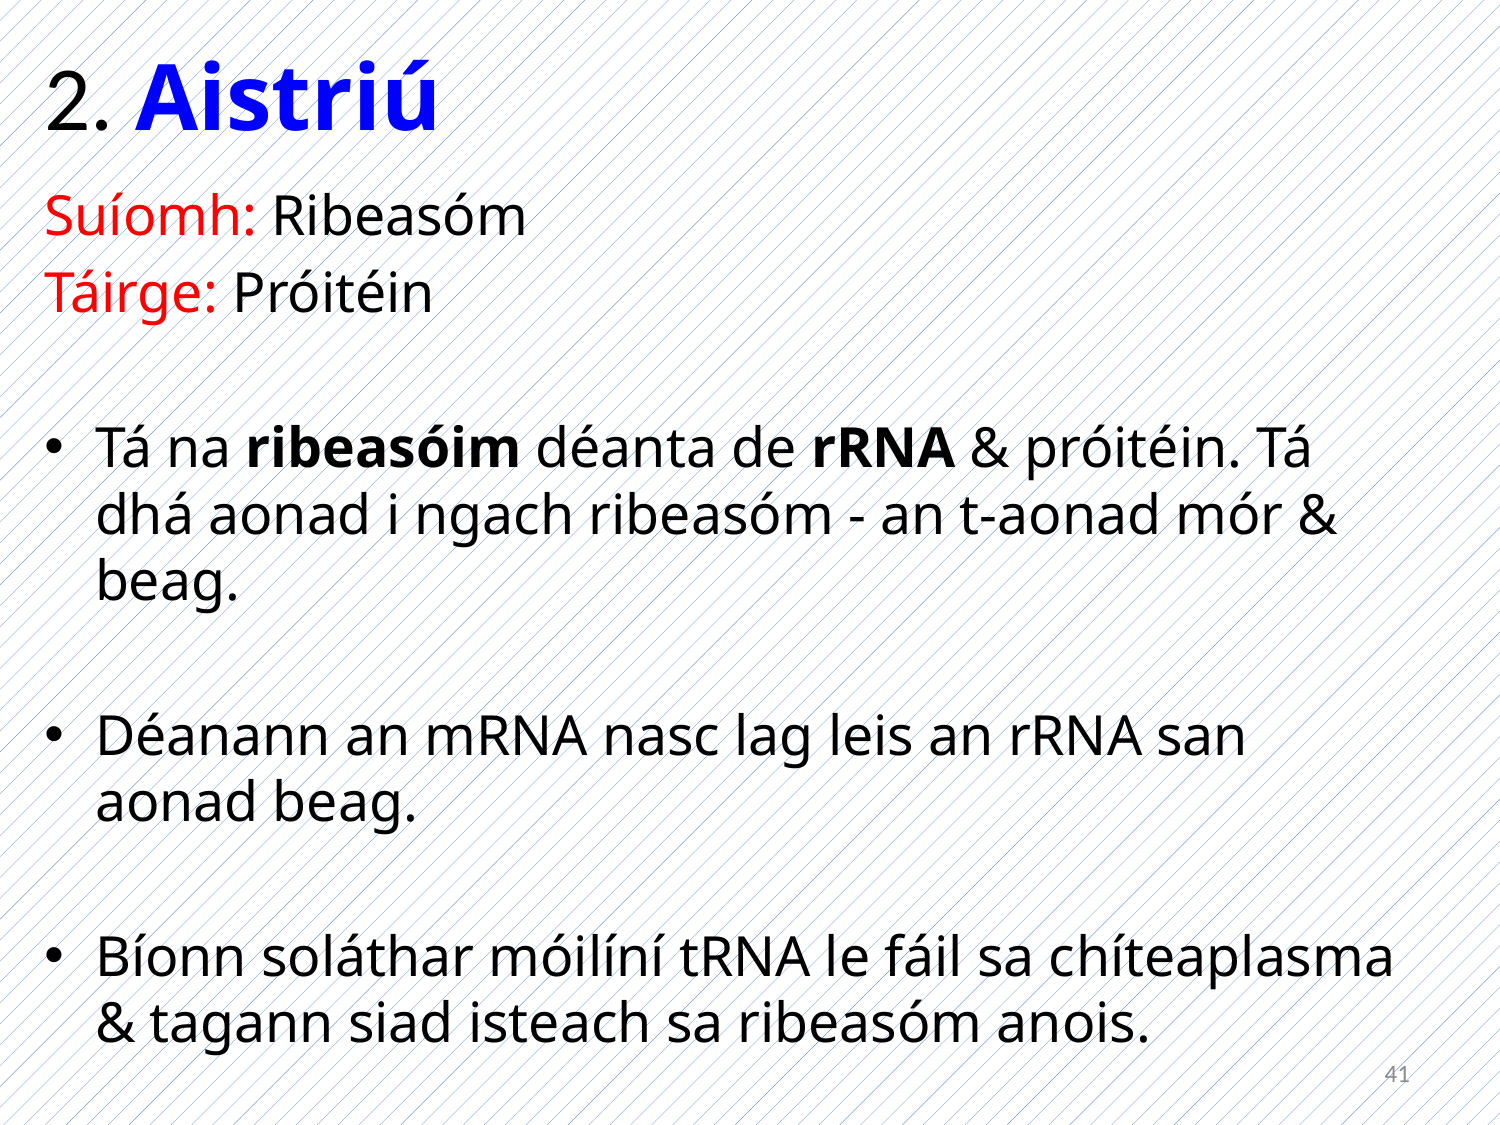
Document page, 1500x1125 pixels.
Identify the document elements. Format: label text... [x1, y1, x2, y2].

list Suíomh: Ribeasóm Táirge: Próitéin Tá na ribeasóim déanta de rRNA & próitéin. Tá dhá aonad i ngach ribeasóm - an t-aonad mór & beag. Déanann an mRNA nasc lag leis an rRNA san aonad beag. Bíonn soláthar móilíní tRNA le fáil sa chíteaplasma & tagann siad isteach sa ribeasóm anois. [29, 172, 1425, 1083]
title 2. Aistriú [29, 0, 1380, 172]
slide_number 41 [1074, 1042, 1425, 1103]
